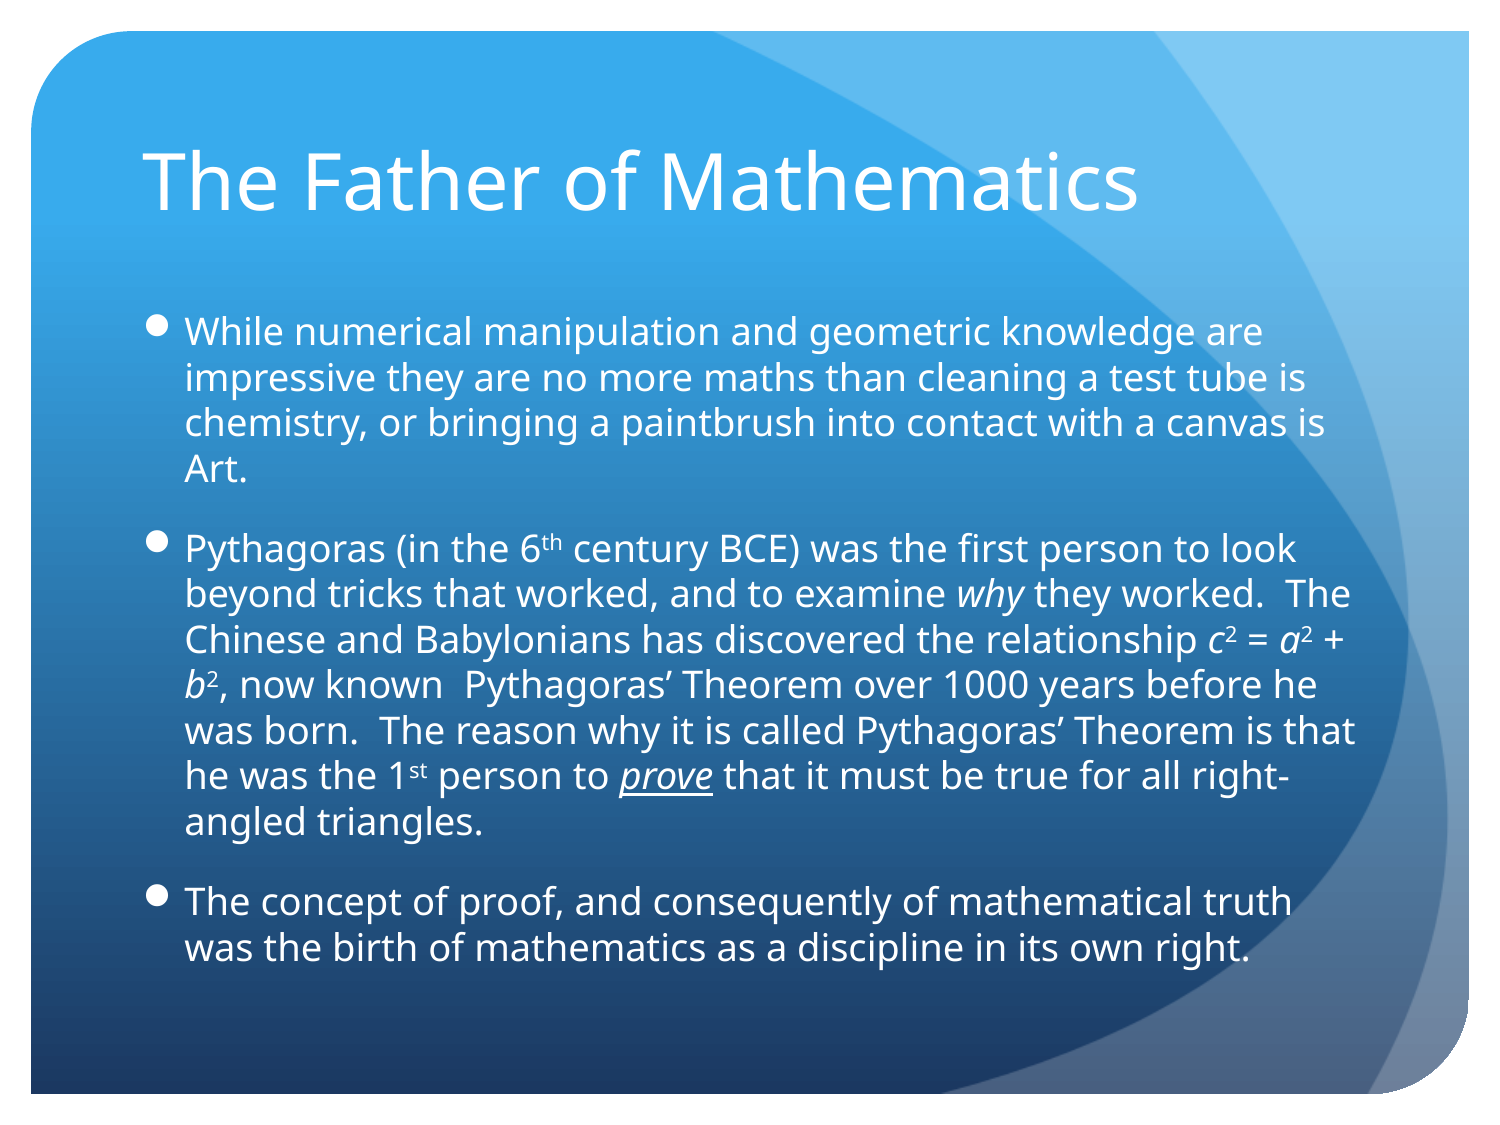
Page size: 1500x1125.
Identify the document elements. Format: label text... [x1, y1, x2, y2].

title The Father of Mathematics [127, 62, 1373, 235]
picture [24, 30, 1473, 1094]
list While numerical manipulation and geometric knowledge are impressive they are no more maths than cleaning a test tube is chemistry, or bringing a paintbrush into contact with a canvas is Art. Pythagoras (in the 6th century BCE) was the first person to look beyond tricks that worked, and to examine why they worked. The Chinese and Babylonians has discovered the relationship c2 = a2 + b2, now known Pythagoras’ Theorem over 1000 years before he was born. The reason why it is called Pythagoras’ Theorem is that he was the 1st person to prove that it must be true for all right-angled triangles. The concept of proof, and consequently of mathematical truth was the birth of mathematics as a discipline in its own right. [127, 299, 1373, 991]
